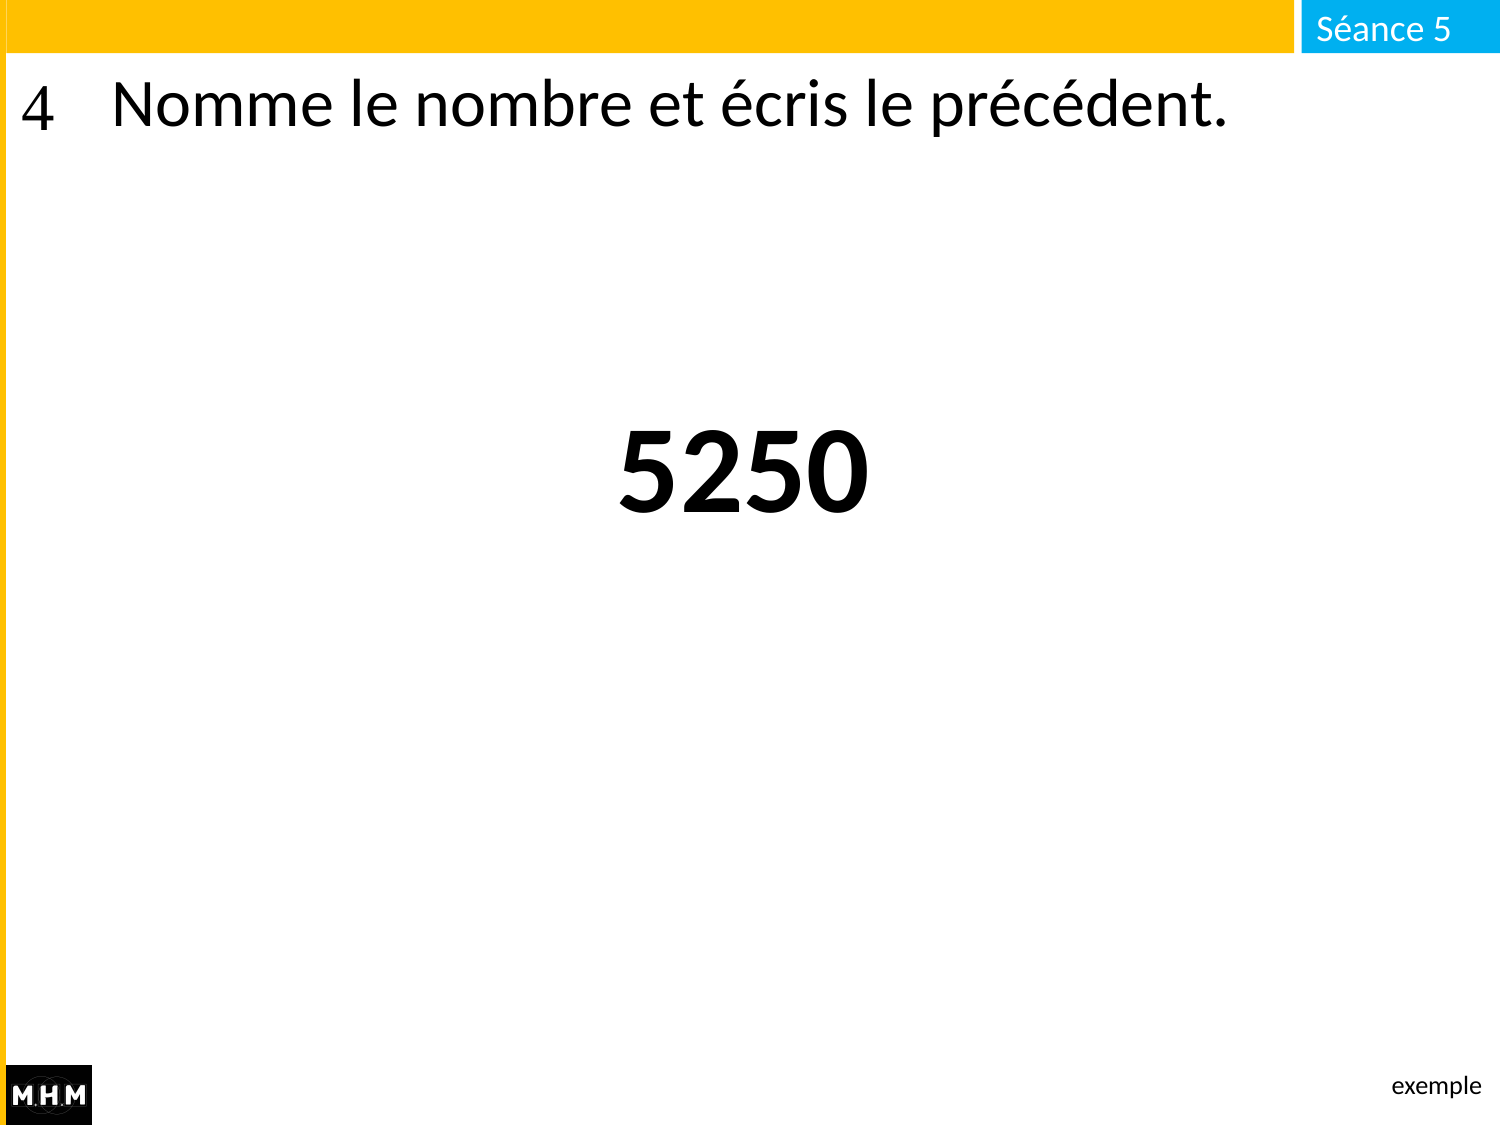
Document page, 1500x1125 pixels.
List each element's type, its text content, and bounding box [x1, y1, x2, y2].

title Nomme le nombre et écris le précédent. [96, 60, 1391, 150]
list exemple [1373, 1064, 1500, 1125]
picture [6, 1065, 92, 1125]
text_box 5250 [532, 380, 955, 546]
